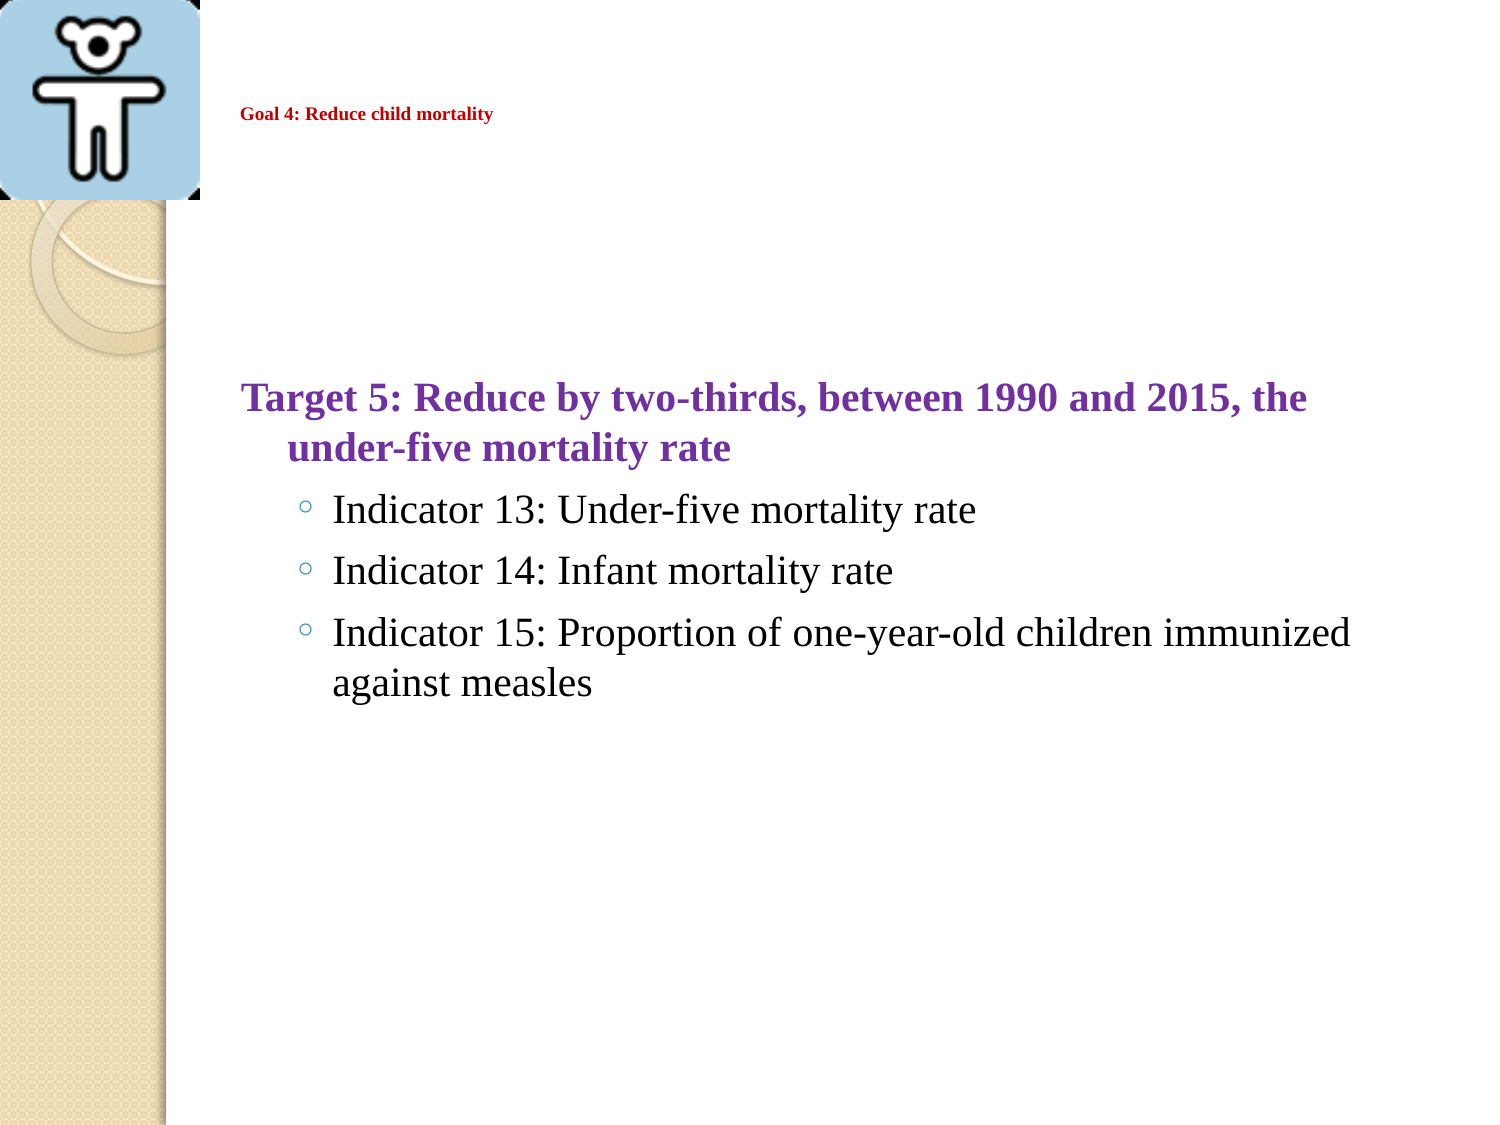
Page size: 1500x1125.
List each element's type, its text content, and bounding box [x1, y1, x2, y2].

list Target 5: Reduce by two-thirds, between 1990 and 2015, the under-five mortality rate Indicator 13: Under-five mortality rate Indicator 14: Infant mortality rate Indicator 15: Proportion of one-year-old children immunized against measles [212, 112, 1443, 900]
title Goal 4: Reduce child mortality [225, 24, 1163, 112]
picture [0, 0, 201, 201]
